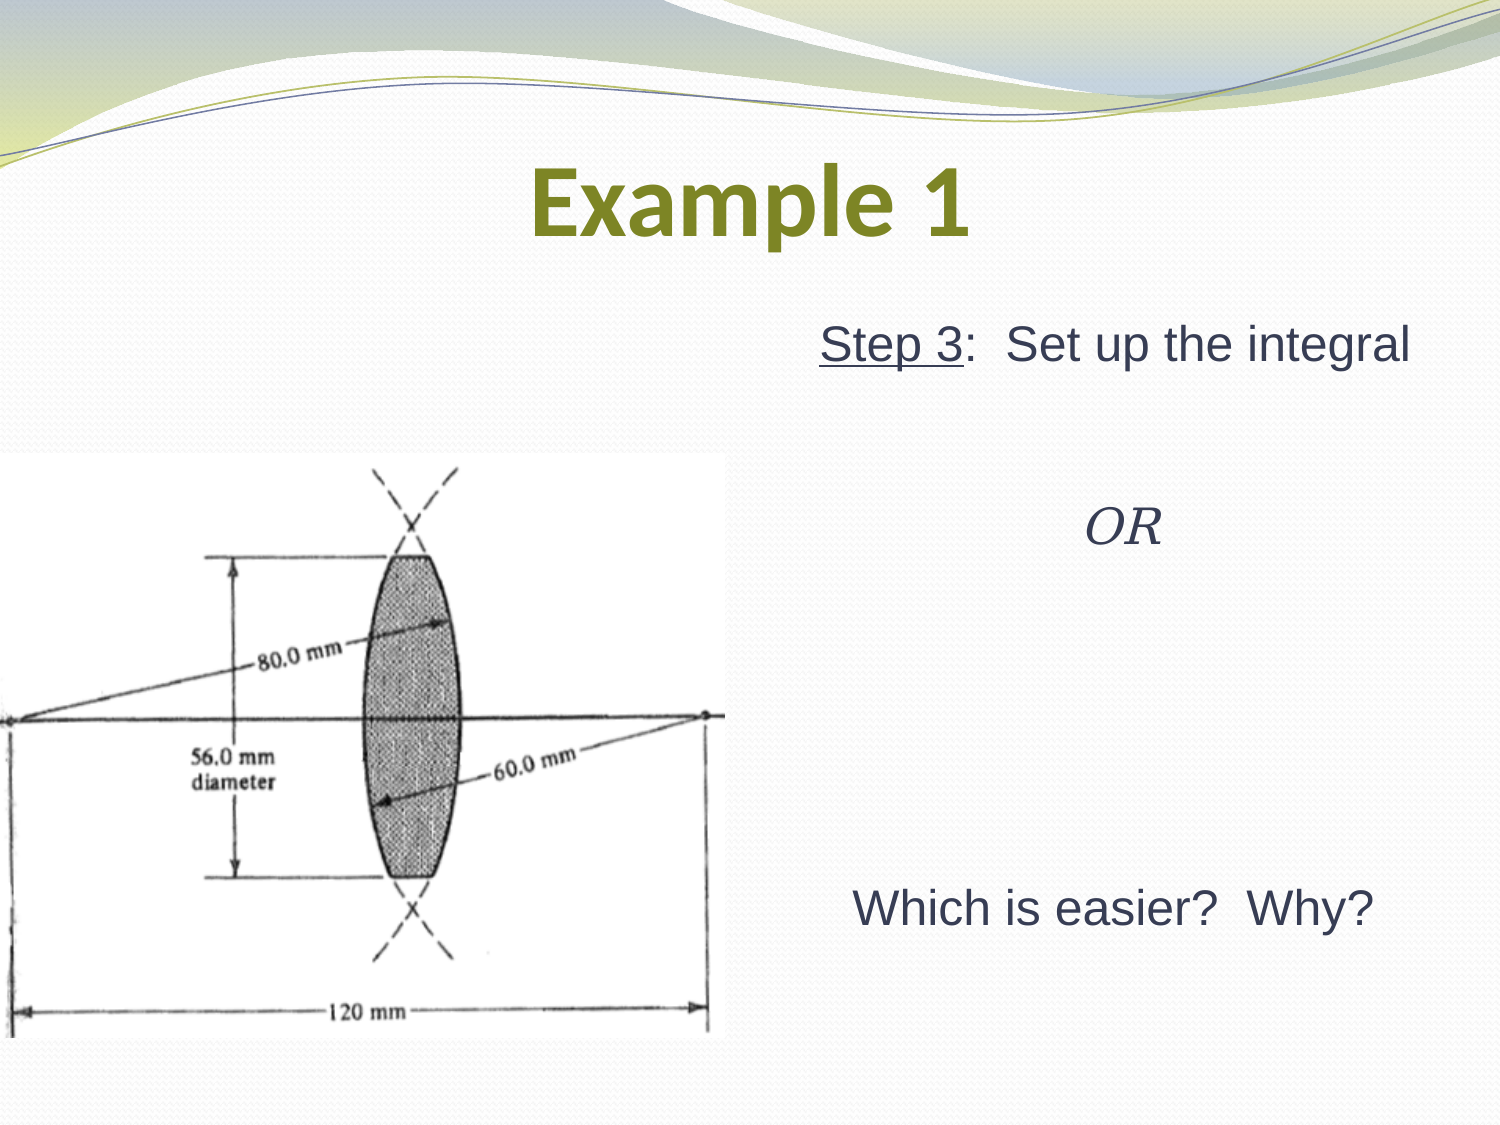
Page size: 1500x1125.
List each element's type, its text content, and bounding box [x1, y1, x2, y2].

text_box Which is easier? Why? [837, 867, 1468, 943]
picture [0, 453, 725, 1038]
title Example 1 [76, 69, 1427, 257]
text_box Step 3: Set up the integral [804, 304, 1436, 380]
